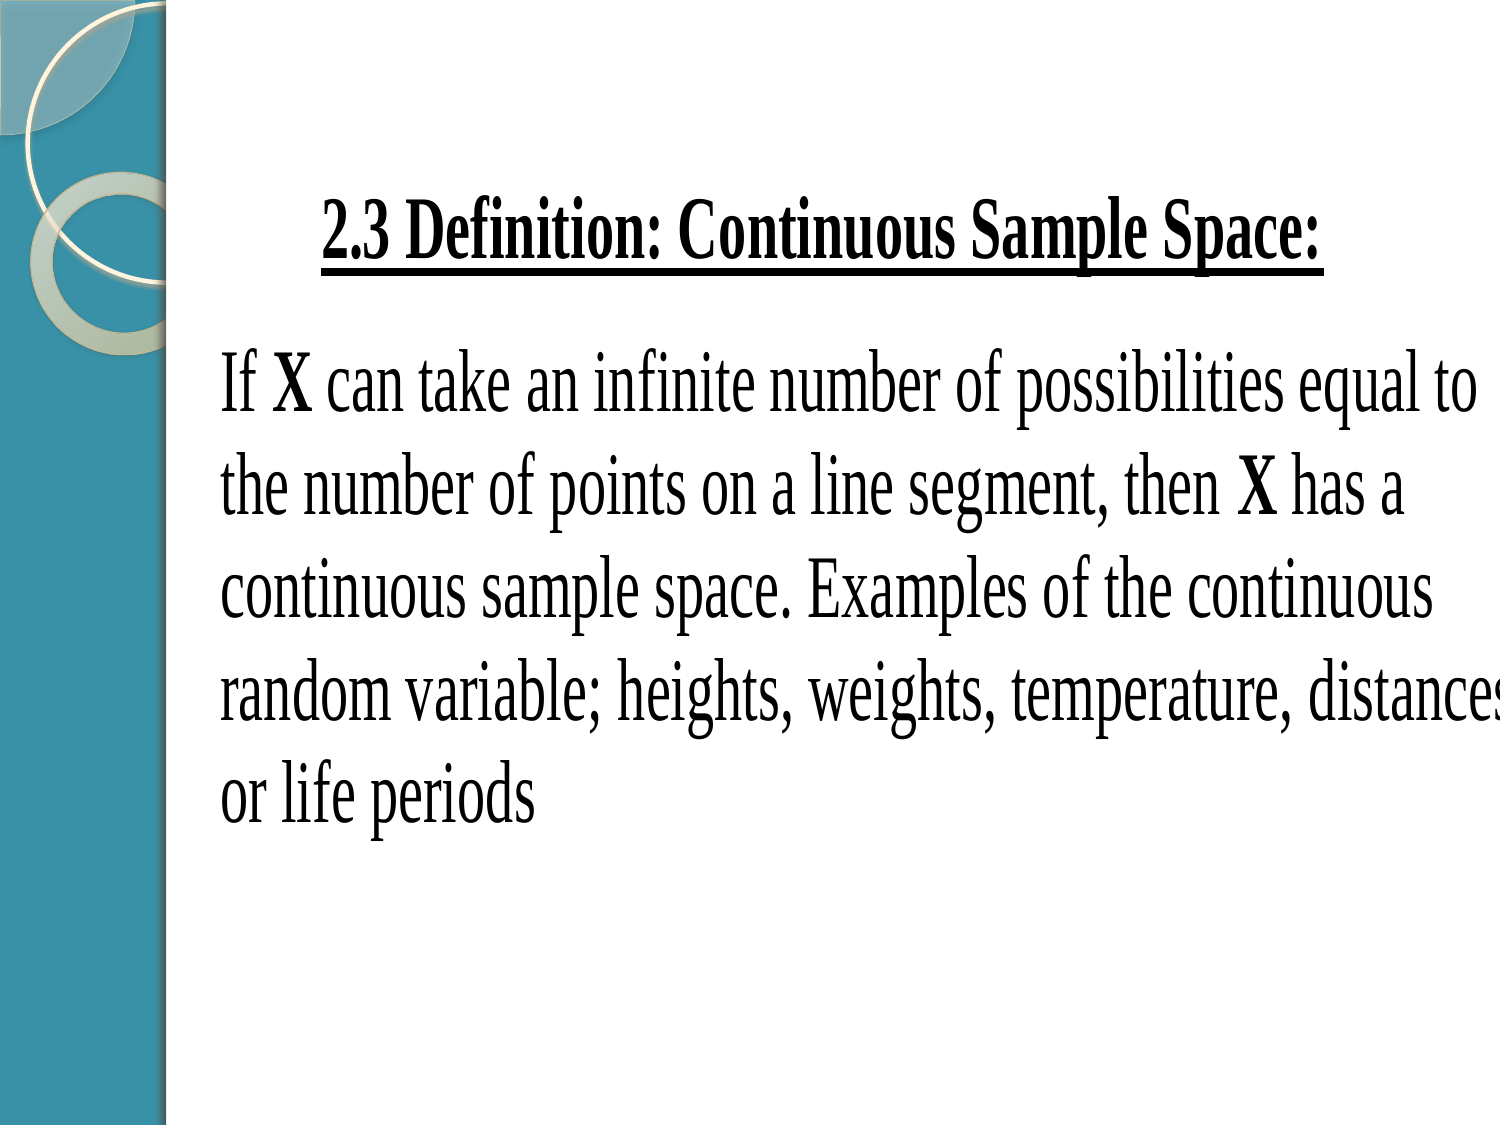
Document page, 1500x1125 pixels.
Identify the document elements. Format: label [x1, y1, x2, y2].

text_box [93, 175, 1500, 844]
